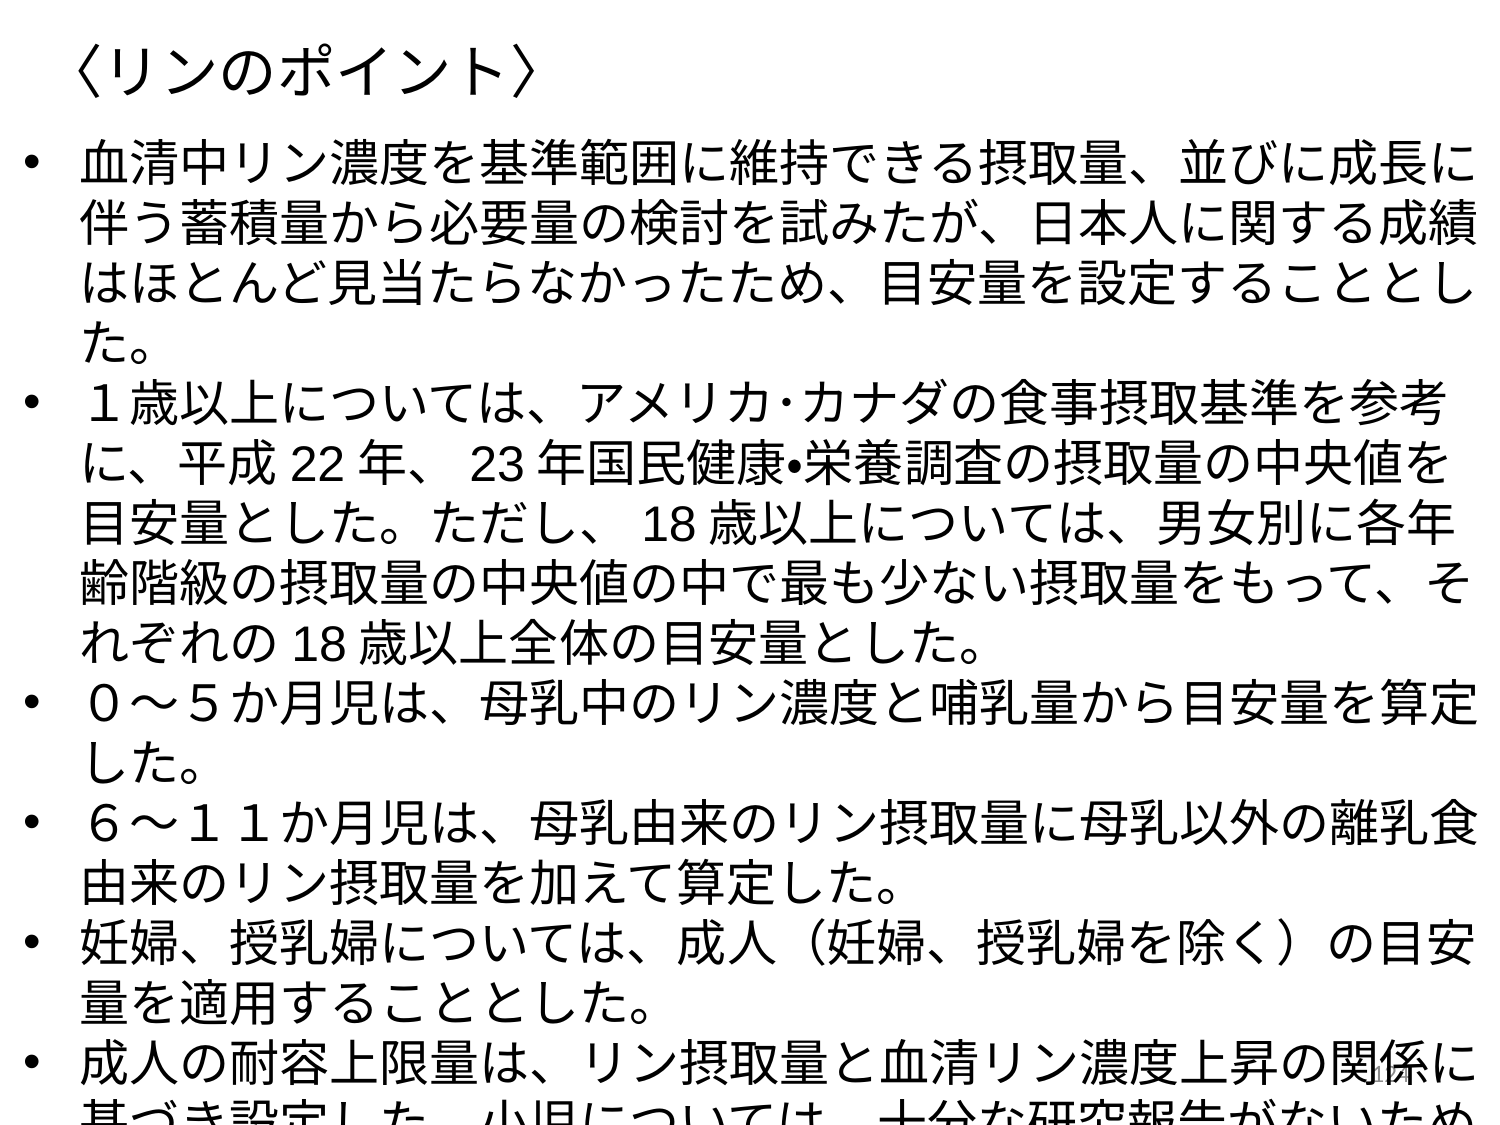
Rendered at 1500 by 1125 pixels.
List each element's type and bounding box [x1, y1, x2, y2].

text_box [8, 114, 1500, 1125]
text_box [29, 28, 1433, 113]
